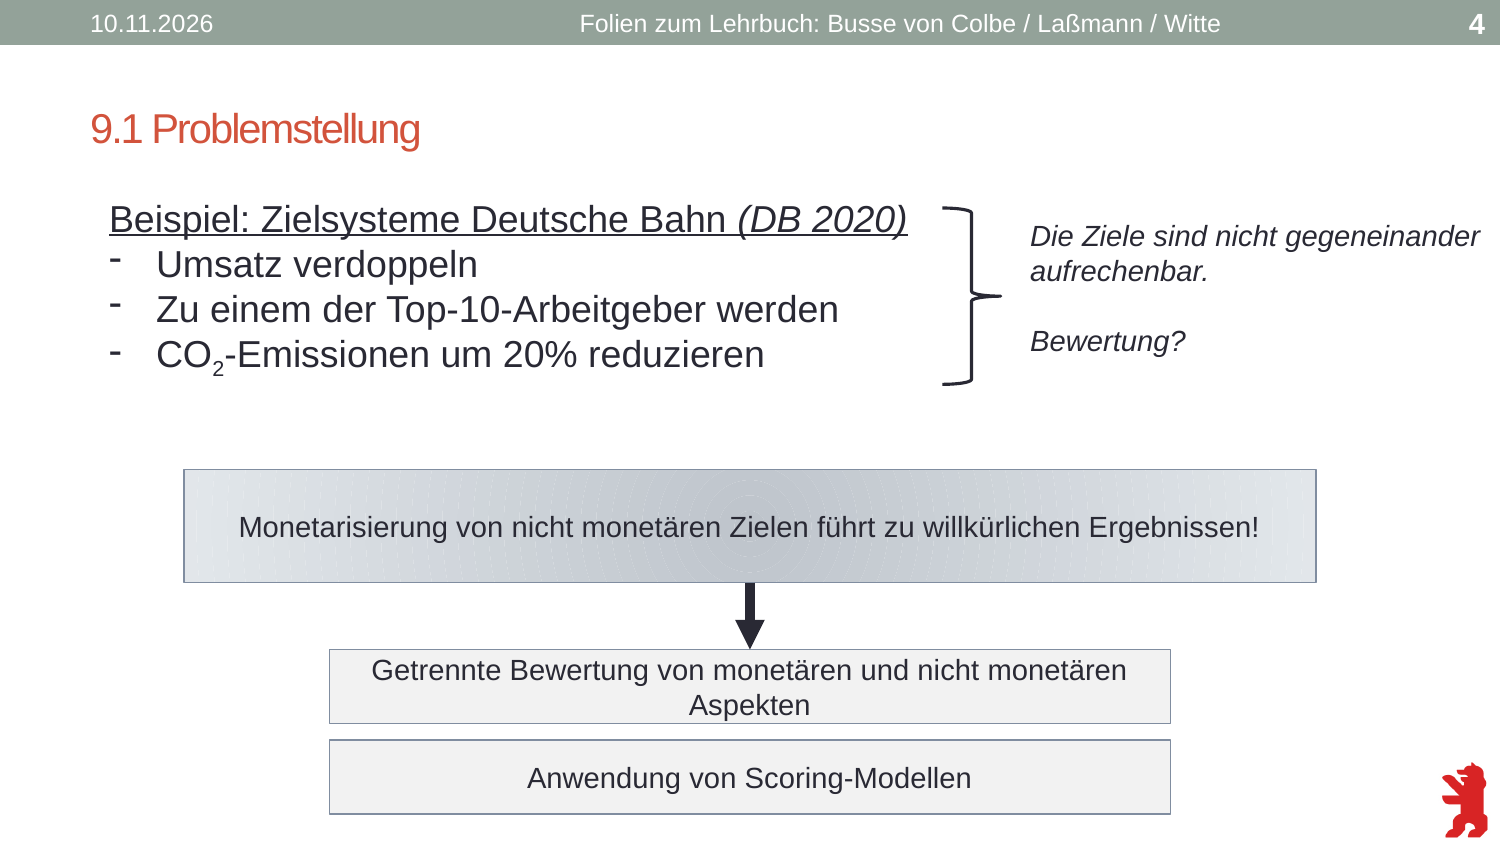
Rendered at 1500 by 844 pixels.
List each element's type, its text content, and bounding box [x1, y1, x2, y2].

title 9.1 Problemstellung [75, 65, 1500, 188]
footer Folien zum Lehrbuch: Busse von Colbe / Laßmann / Witte [562, 2, 1238, 43]
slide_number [75, 2, 550, 43]
text_box Beispiel: Zielsysteme Deutsche Bahn (DB 2020) Umsatz verdoppeln Zu einem der Top-10-Arbeitgeber werden CO2-Emissionen um 20% reduzieren [94, 187, 923, 389]
slide_number 4 [1325, 2, 1500, 43]
text_box Monetarisierung von nicht monetären Zielen führt zu willkürlichen Ergebnissen! [183, 469, 1317, 583]
picture [1434, 760, 1500, 844]
text_box Getrennte Bewertung von monetären und nicht monetären Aspekten [329, 649, 1171, 724]
text_box Die Ziele sind nicht gegeneinander aufrechenbar. Bewertung? [1015, 210, 1500, 400]
text_box [942, 207, 1002, 386]
text_box Anwendung von Scoring-Modellen [329, 739, 1171, 815]
